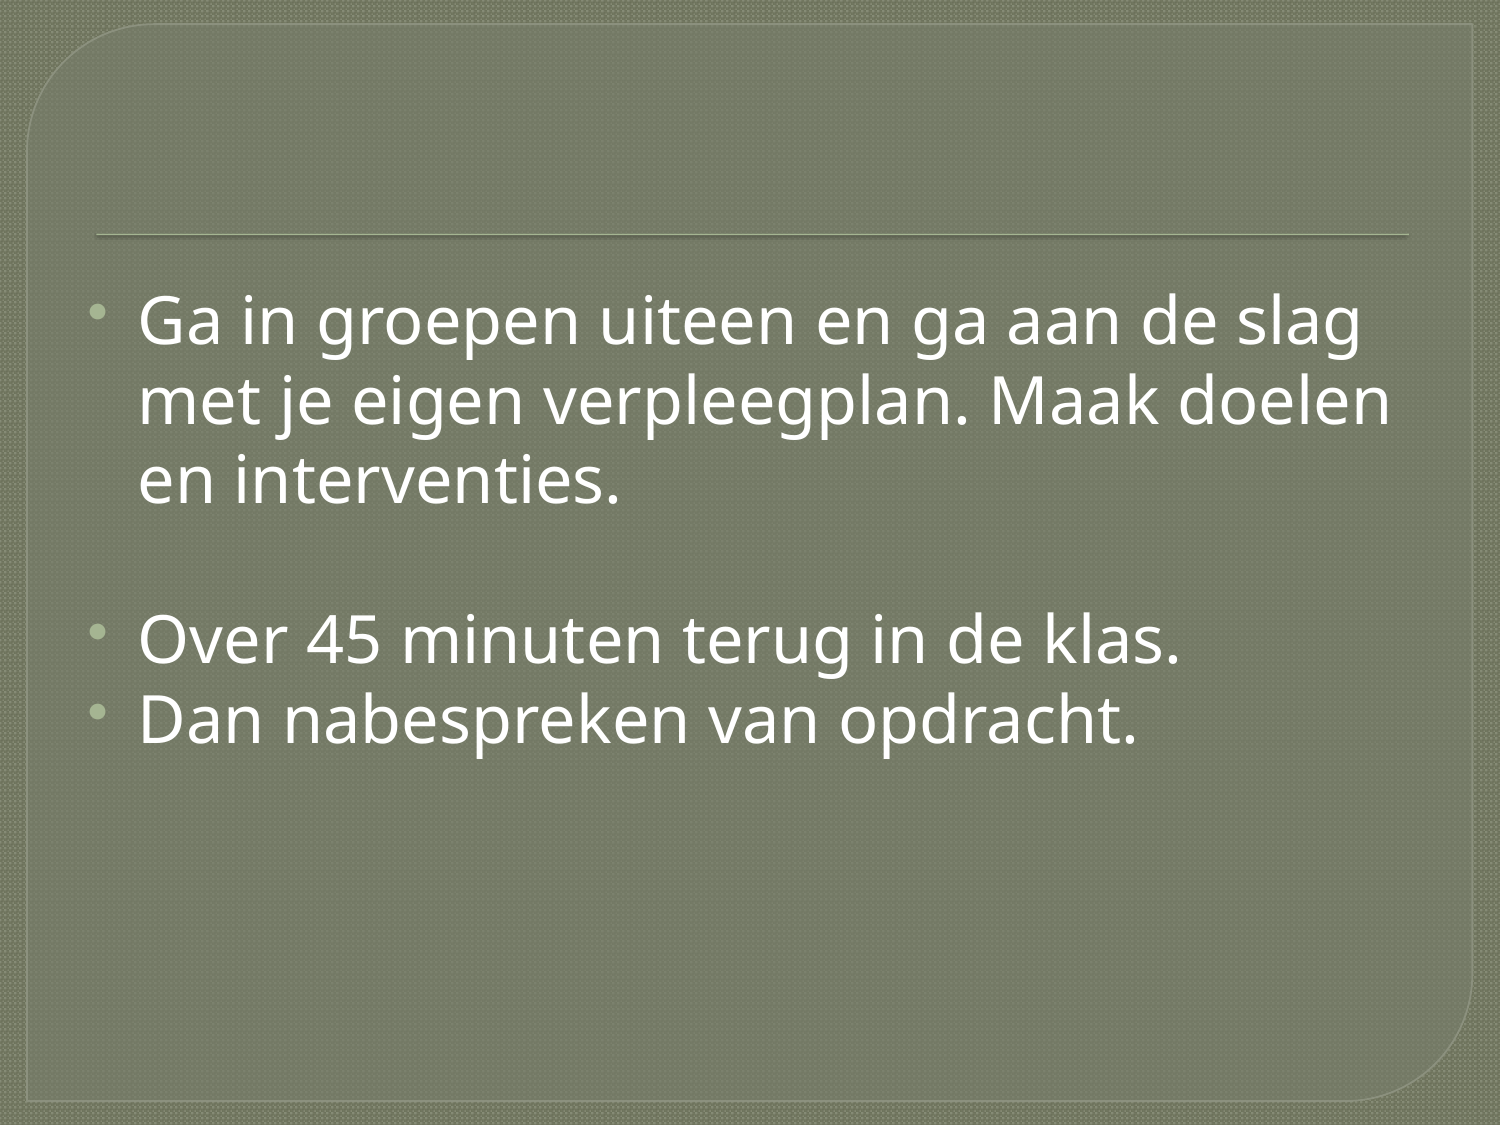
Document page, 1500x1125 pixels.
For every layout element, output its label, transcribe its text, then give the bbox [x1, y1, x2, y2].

list Ga in groepen uiteen en ga aan de slag met je eigen verpleegplan. Maak doelen en interventies. Over 45 minuten terug in de klas. Dan nabespreken van opdracht. [75, 270, 1425, 1013]
